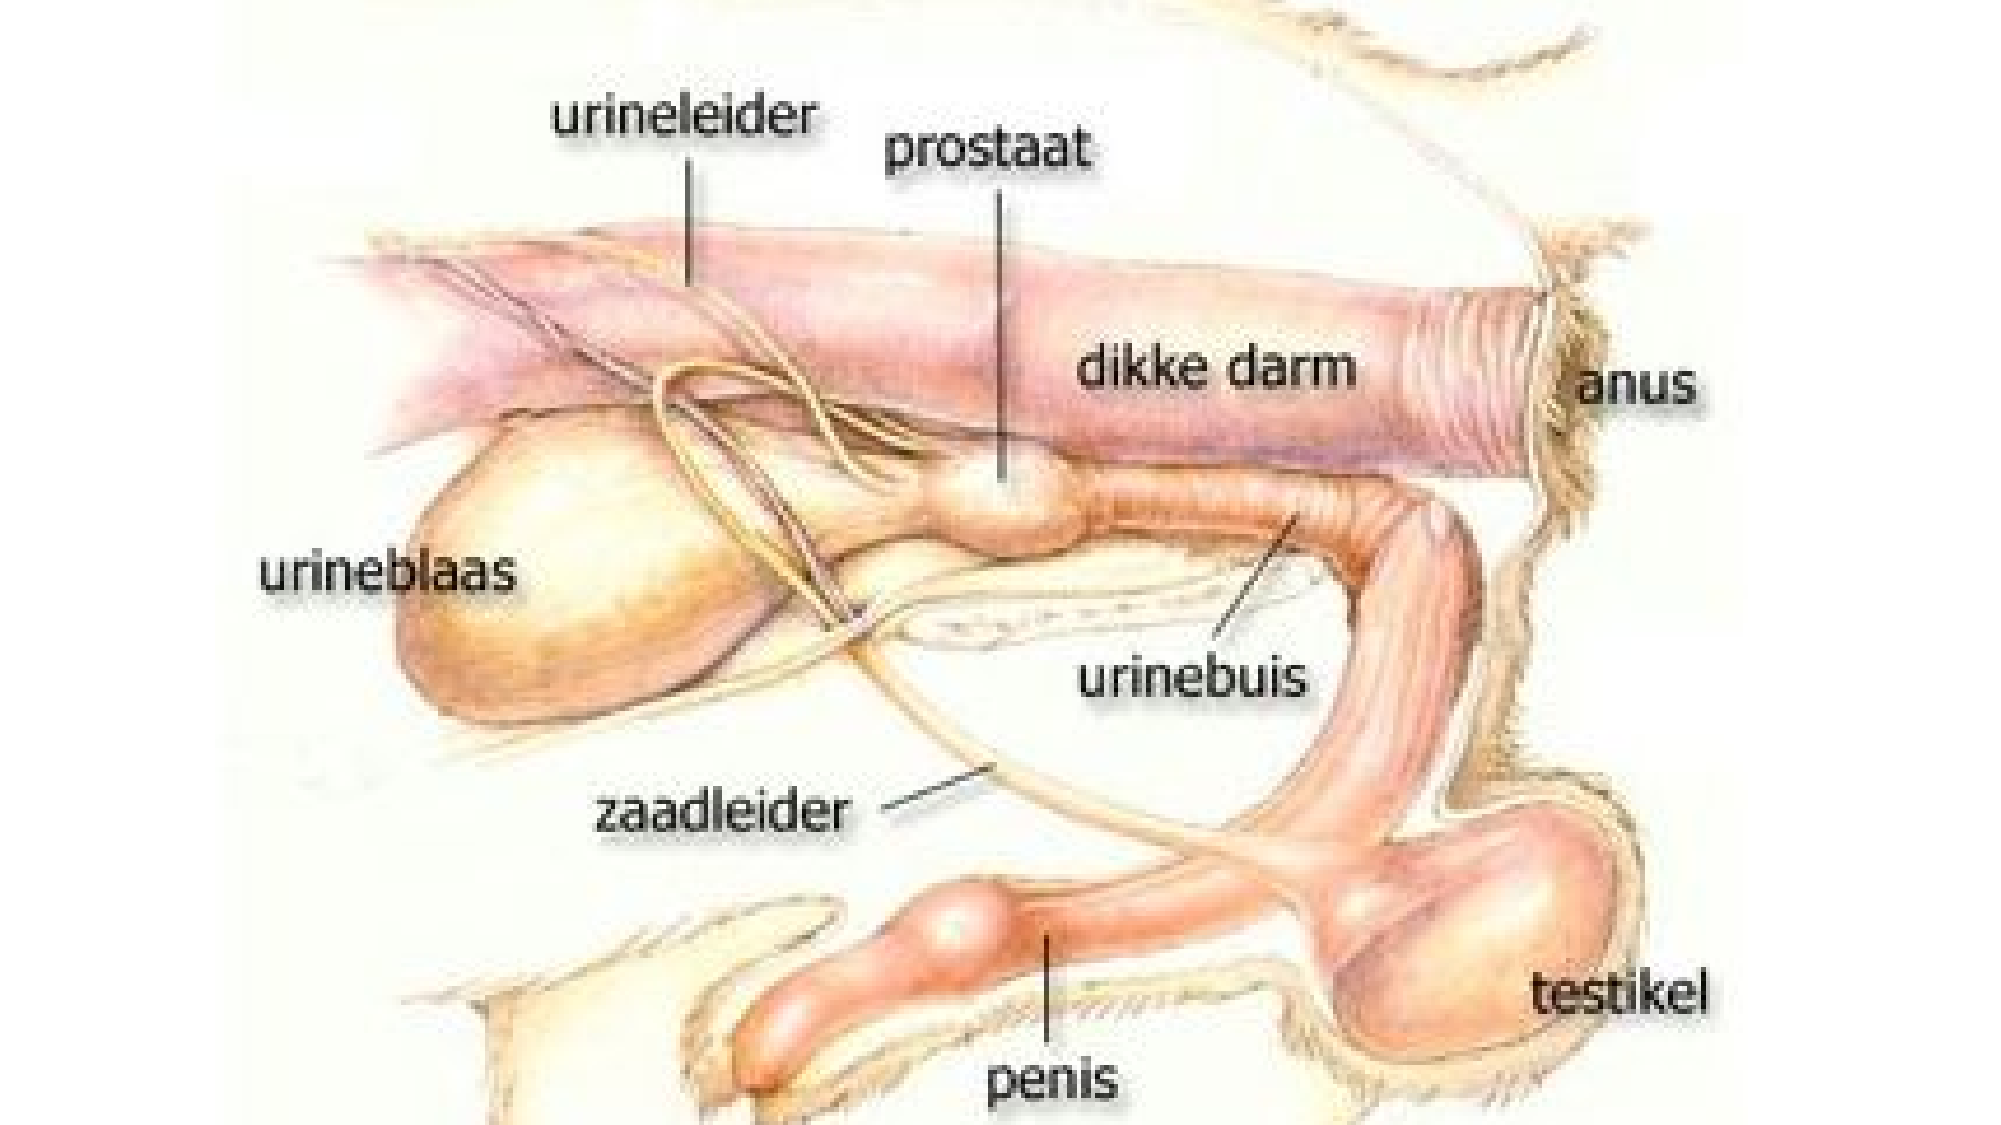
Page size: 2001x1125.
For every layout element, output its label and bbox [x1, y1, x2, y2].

list [215, 0, 1748, 1125]
